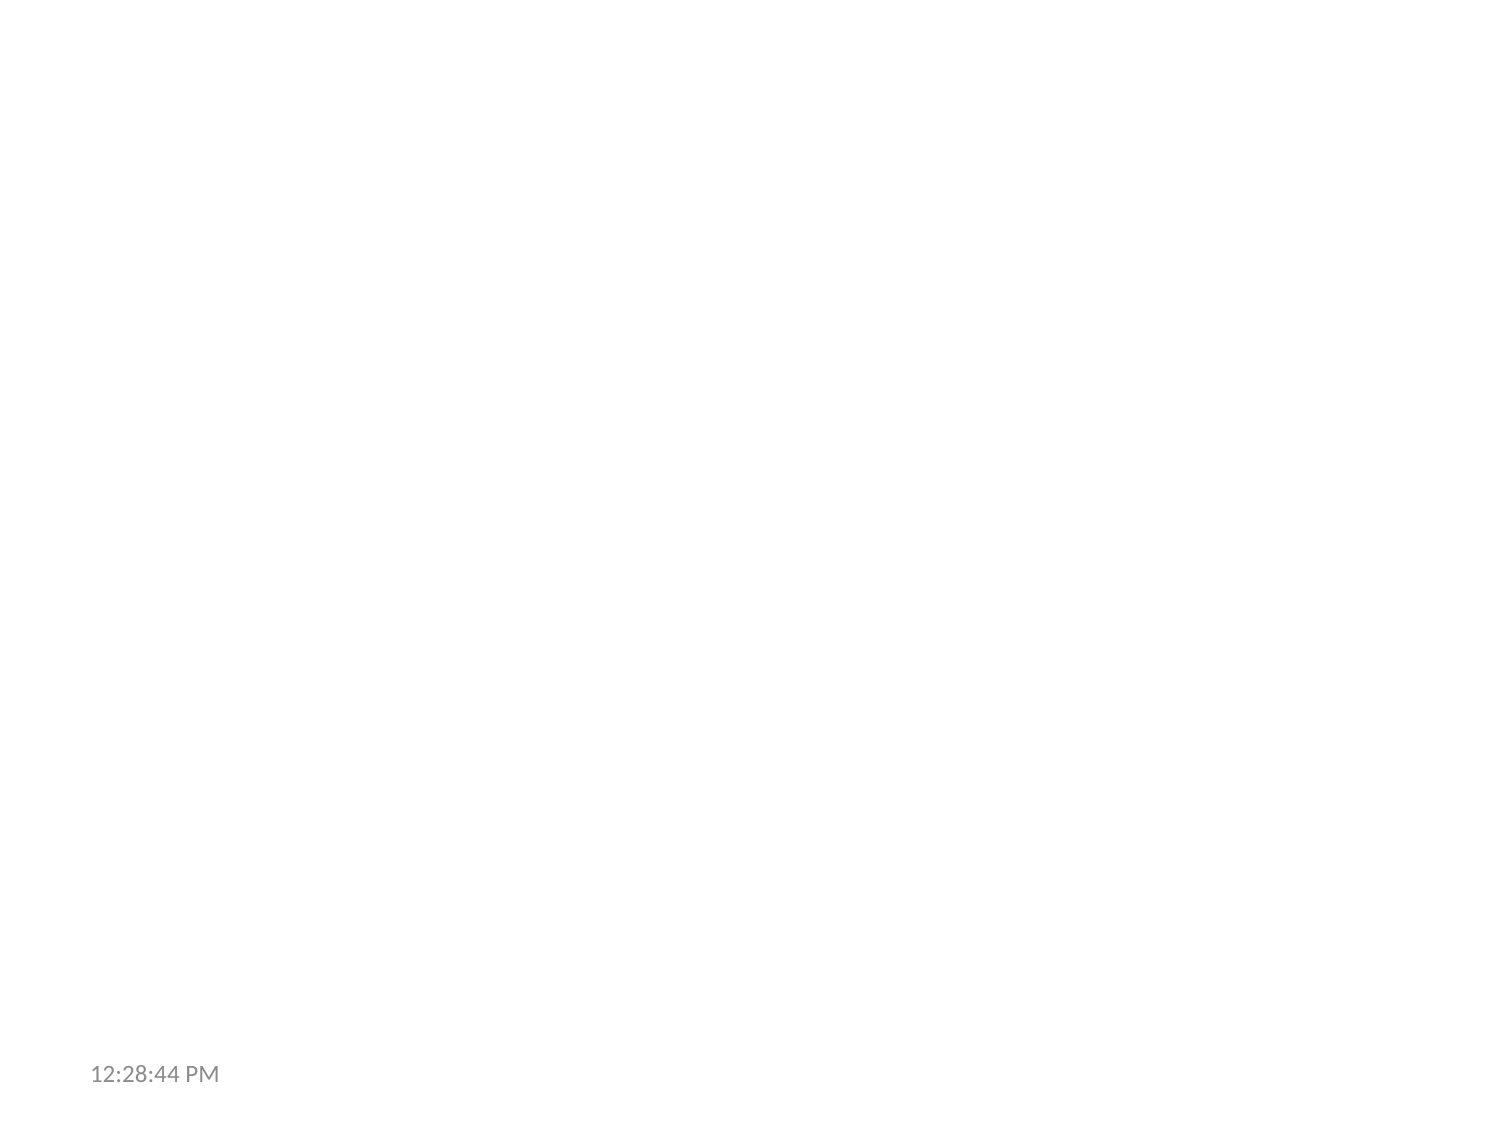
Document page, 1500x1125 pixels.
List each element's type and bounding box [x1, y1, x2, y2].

slide_number [75, 1042, 425, 1103]
